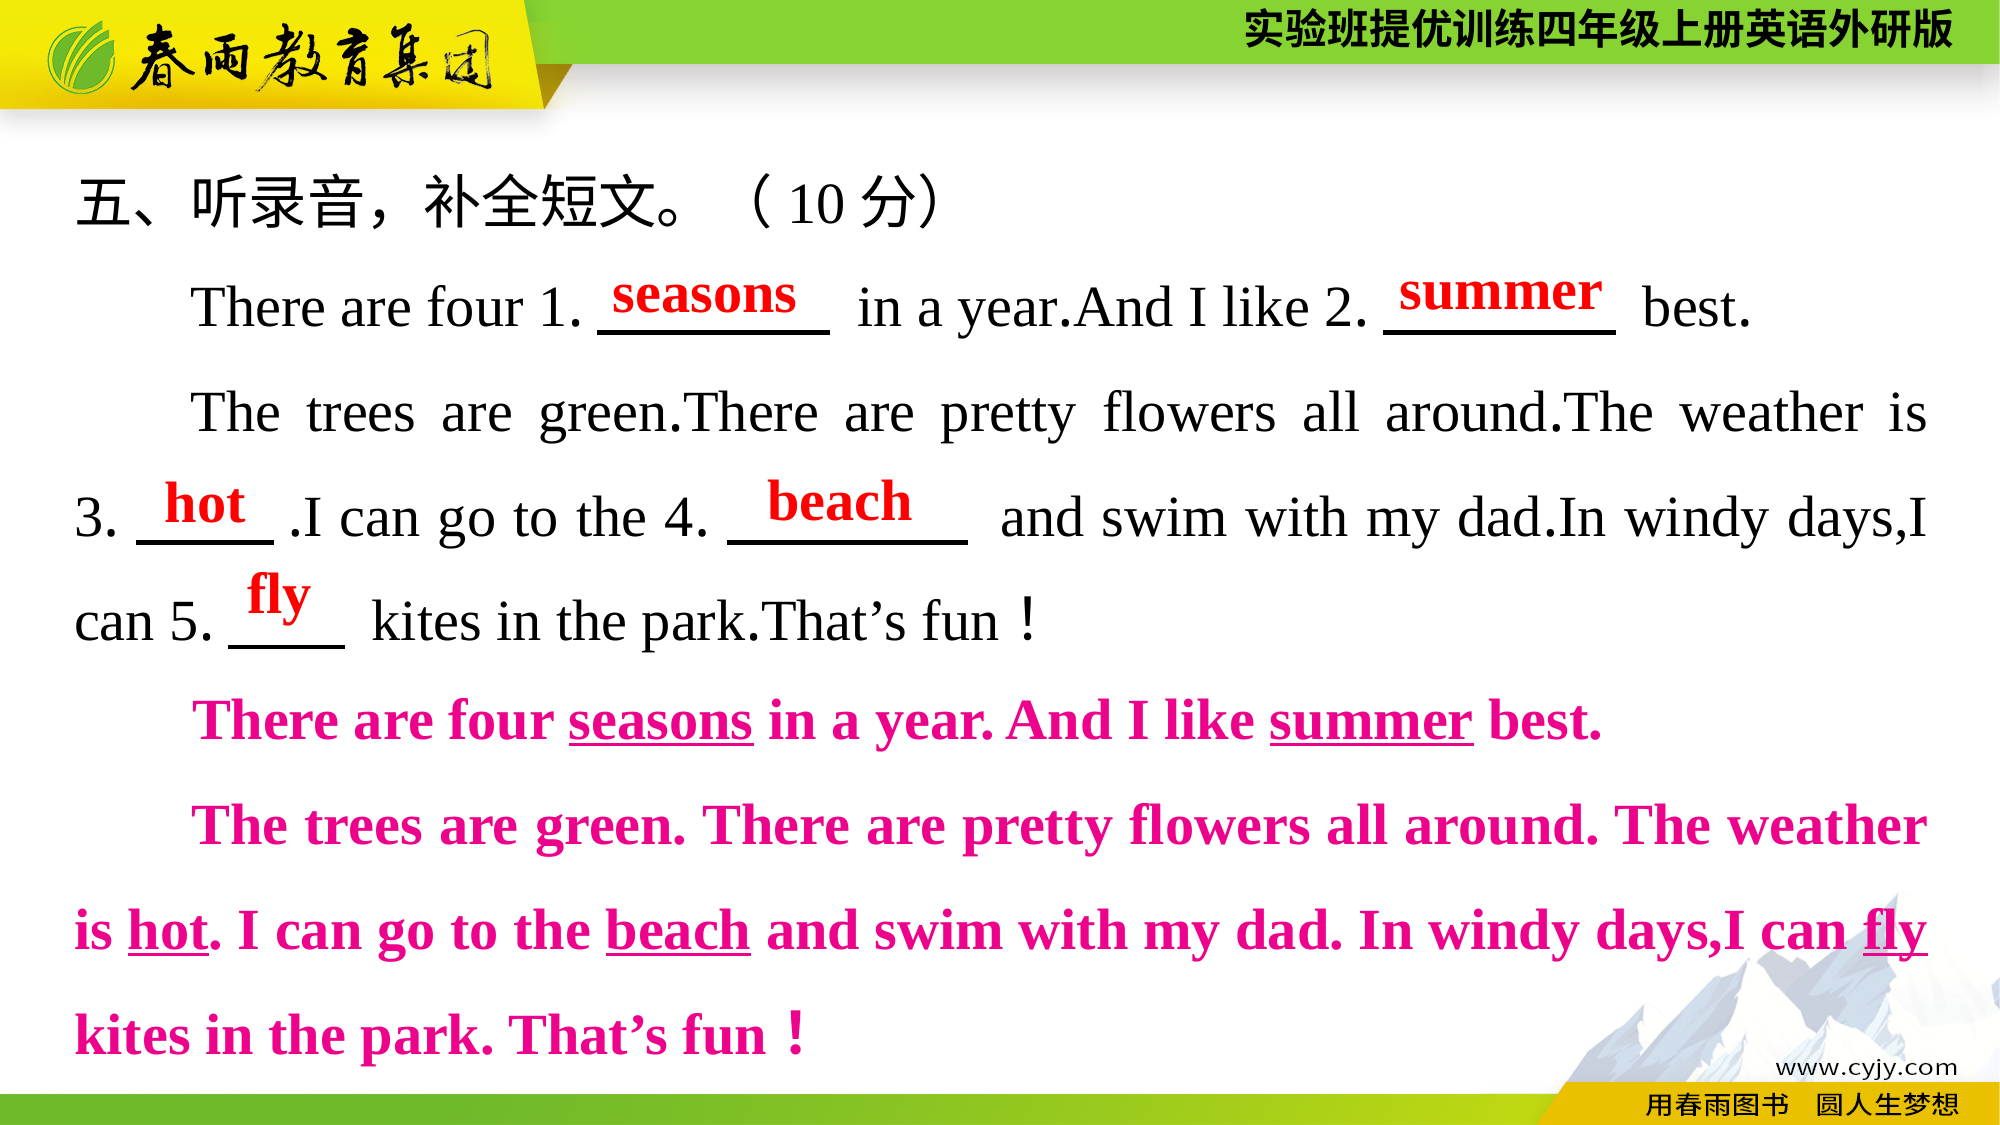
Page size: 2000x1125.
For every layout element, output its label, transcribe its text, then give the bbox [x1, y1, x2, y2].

text_box fly [232, 547, 328, 633]
picture [0, 0, 2000, 1125]
text_box summer [1384, 243, 1691, 329]
text_box There are four seasons in a year. And I like summer best. The trees are green. There are pretty flowers all around. The weather is hot. I can go to the beach and swim with my dad. In windy days,I can fly kites in the park. That’s fun！ [59, 661, 1944, 1074]
text_box There are four 1. in a year.And I like 2. best. The trees are green.There are pretty flowers all around.The weather is 3. .I can go to the 4. and swim with my dad.In windy days,I can 5. kites in the park.That’s fun！ [59, 225, 1944, 661]
text_box hot [150, 456, 261, 541]
text_box beach [752, 454, 929, 540]
list 五、听录音，补全短文。（10分） [59, 122, 1944, 225]
text_box seasons [597, 246, 813, 332]
